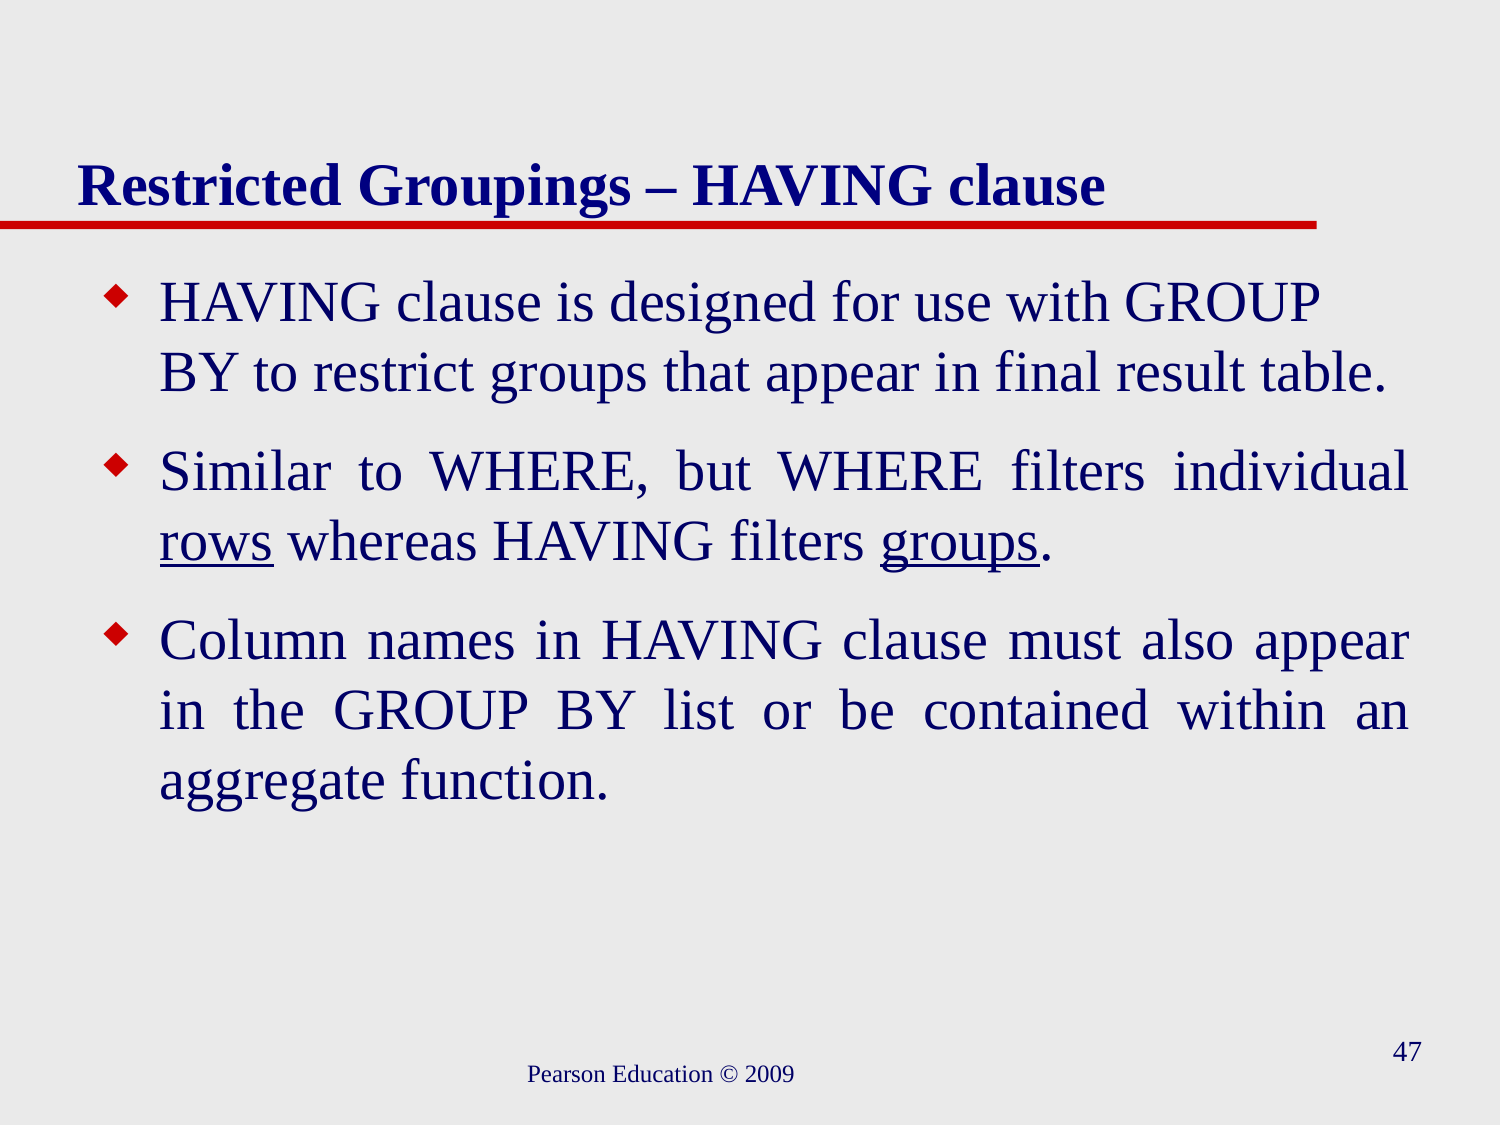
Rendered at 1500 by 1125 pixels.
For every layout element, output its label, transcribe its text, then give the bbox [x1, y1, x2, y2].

title Restricted Groupings – HAVING clause [62, 43, 1338, 226]
text_box Pearson Education © 2009 [512, 1050, 1038, 1095]
list HAVING clause is designed for use with GROUP BY to restrict groups that appear in final result table. Similar to WHERE, but WHERE filters individual rows whereas HAVING filters groups. Column names in HAVING clause must also appear in the GROUP BY list or be contained within an aggregate function. [88, 255, 1427, 931]
slide_number 47 [1124, 1012, 1438, 1088]
